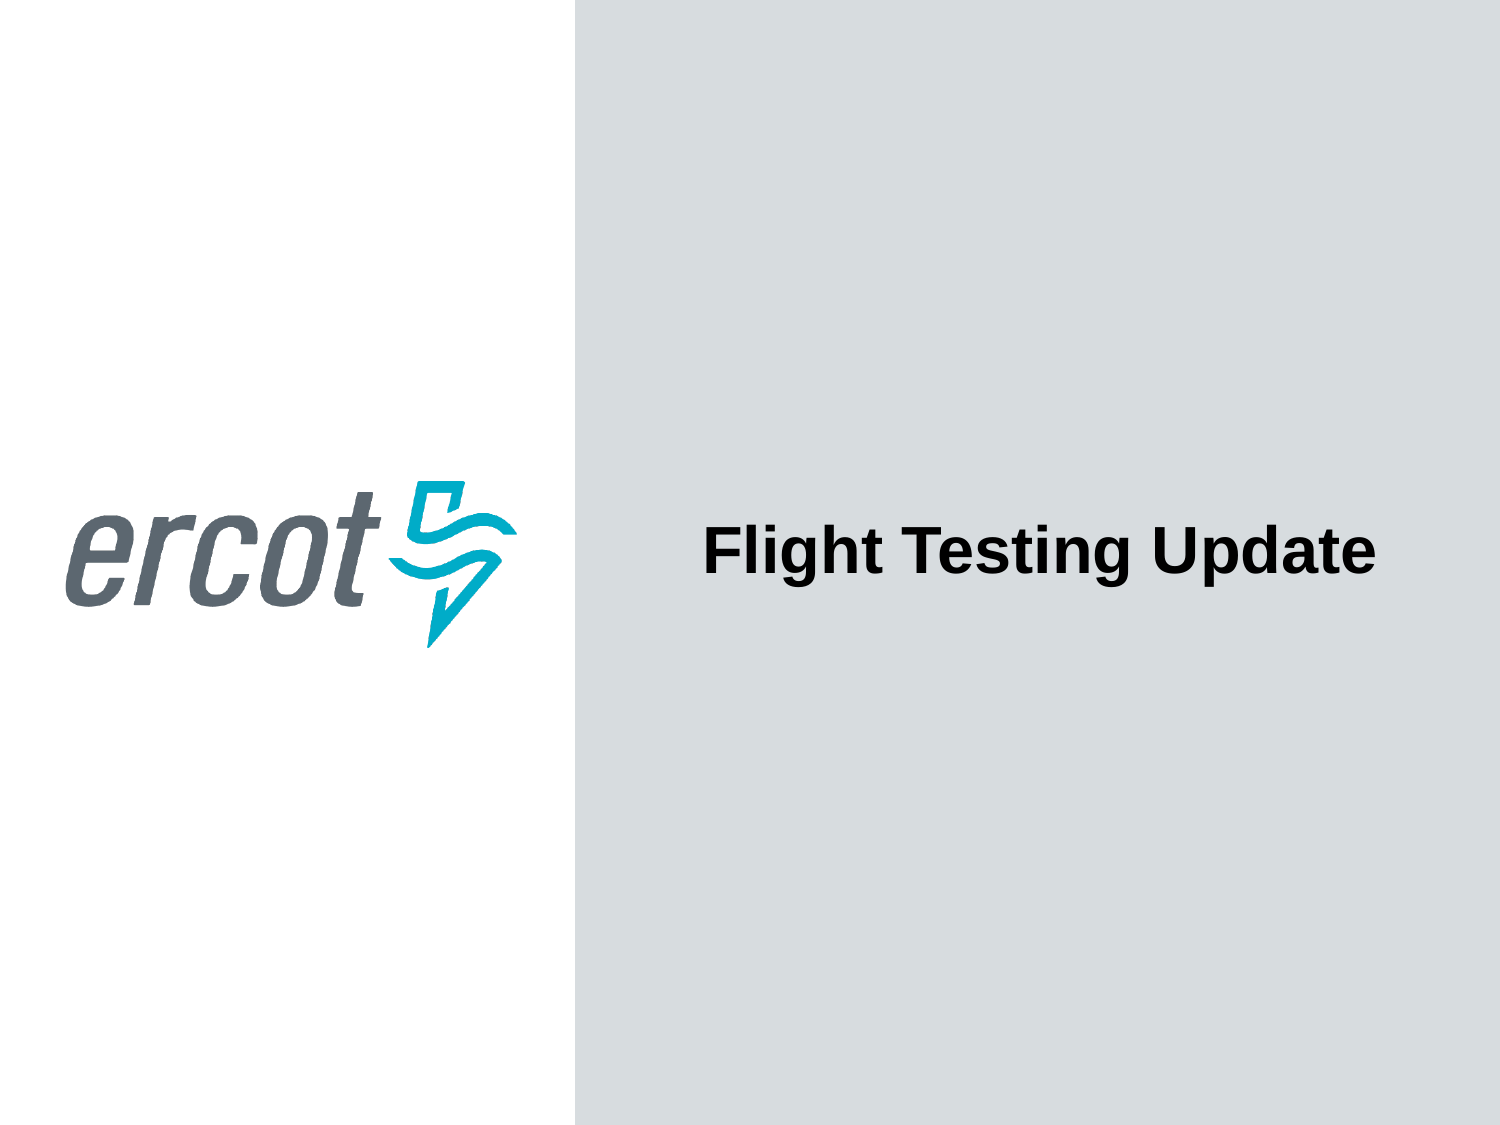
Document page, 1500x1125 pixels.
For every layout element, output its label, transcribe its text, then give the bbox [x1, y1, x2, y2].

picture [56, 471, 525, 654]
text_box Flight Testing Update [687, 499, 1500, 640]
